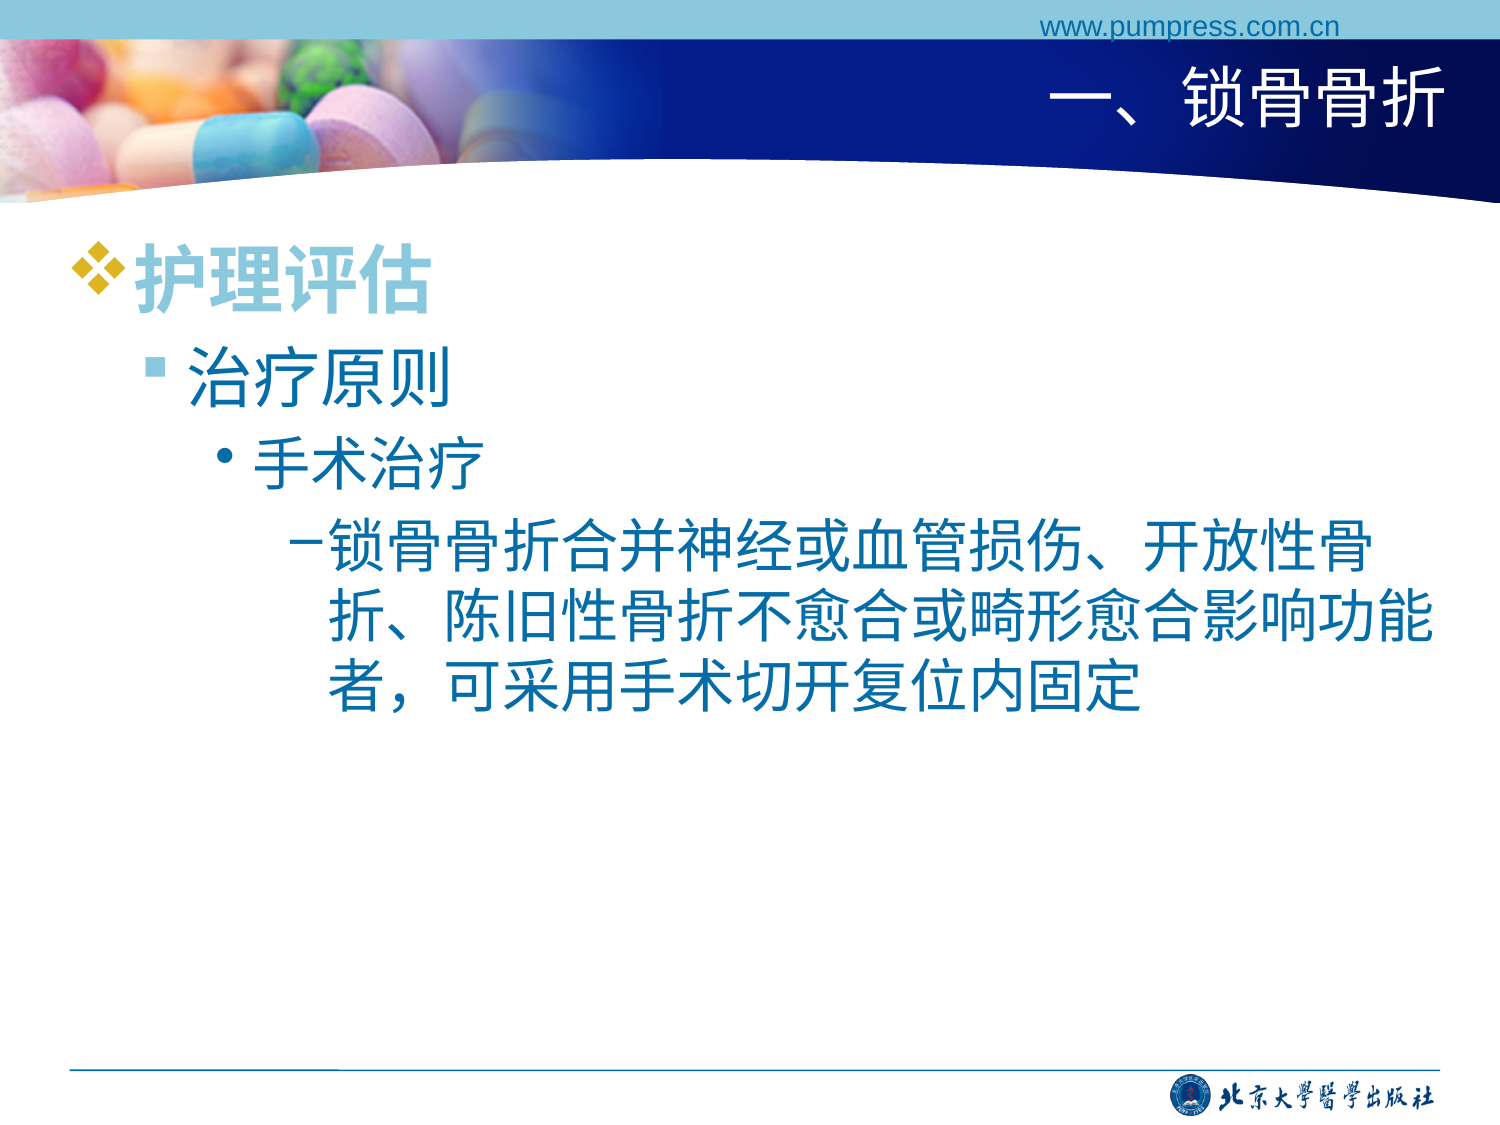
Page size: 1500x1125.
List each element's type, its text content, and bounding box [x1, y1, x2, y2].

list 护理评估 治疗原则 手术治疗 锁骨骨折合并神经或血管损伤、开放性骨折、陈旧性骨折不愈合或畸形愈合影响功能者，可采用手术切开复位内固定 [49, 224, 1463, 1026]
slide_number www.pumpress.com.cn [1025, 0, 1463, 38]
picture [1170, 1074, 1436, 1118]
picture [0, 40, 1500, 203]
title 一、锁骨骨折 [137, 49, 1463, 143]
